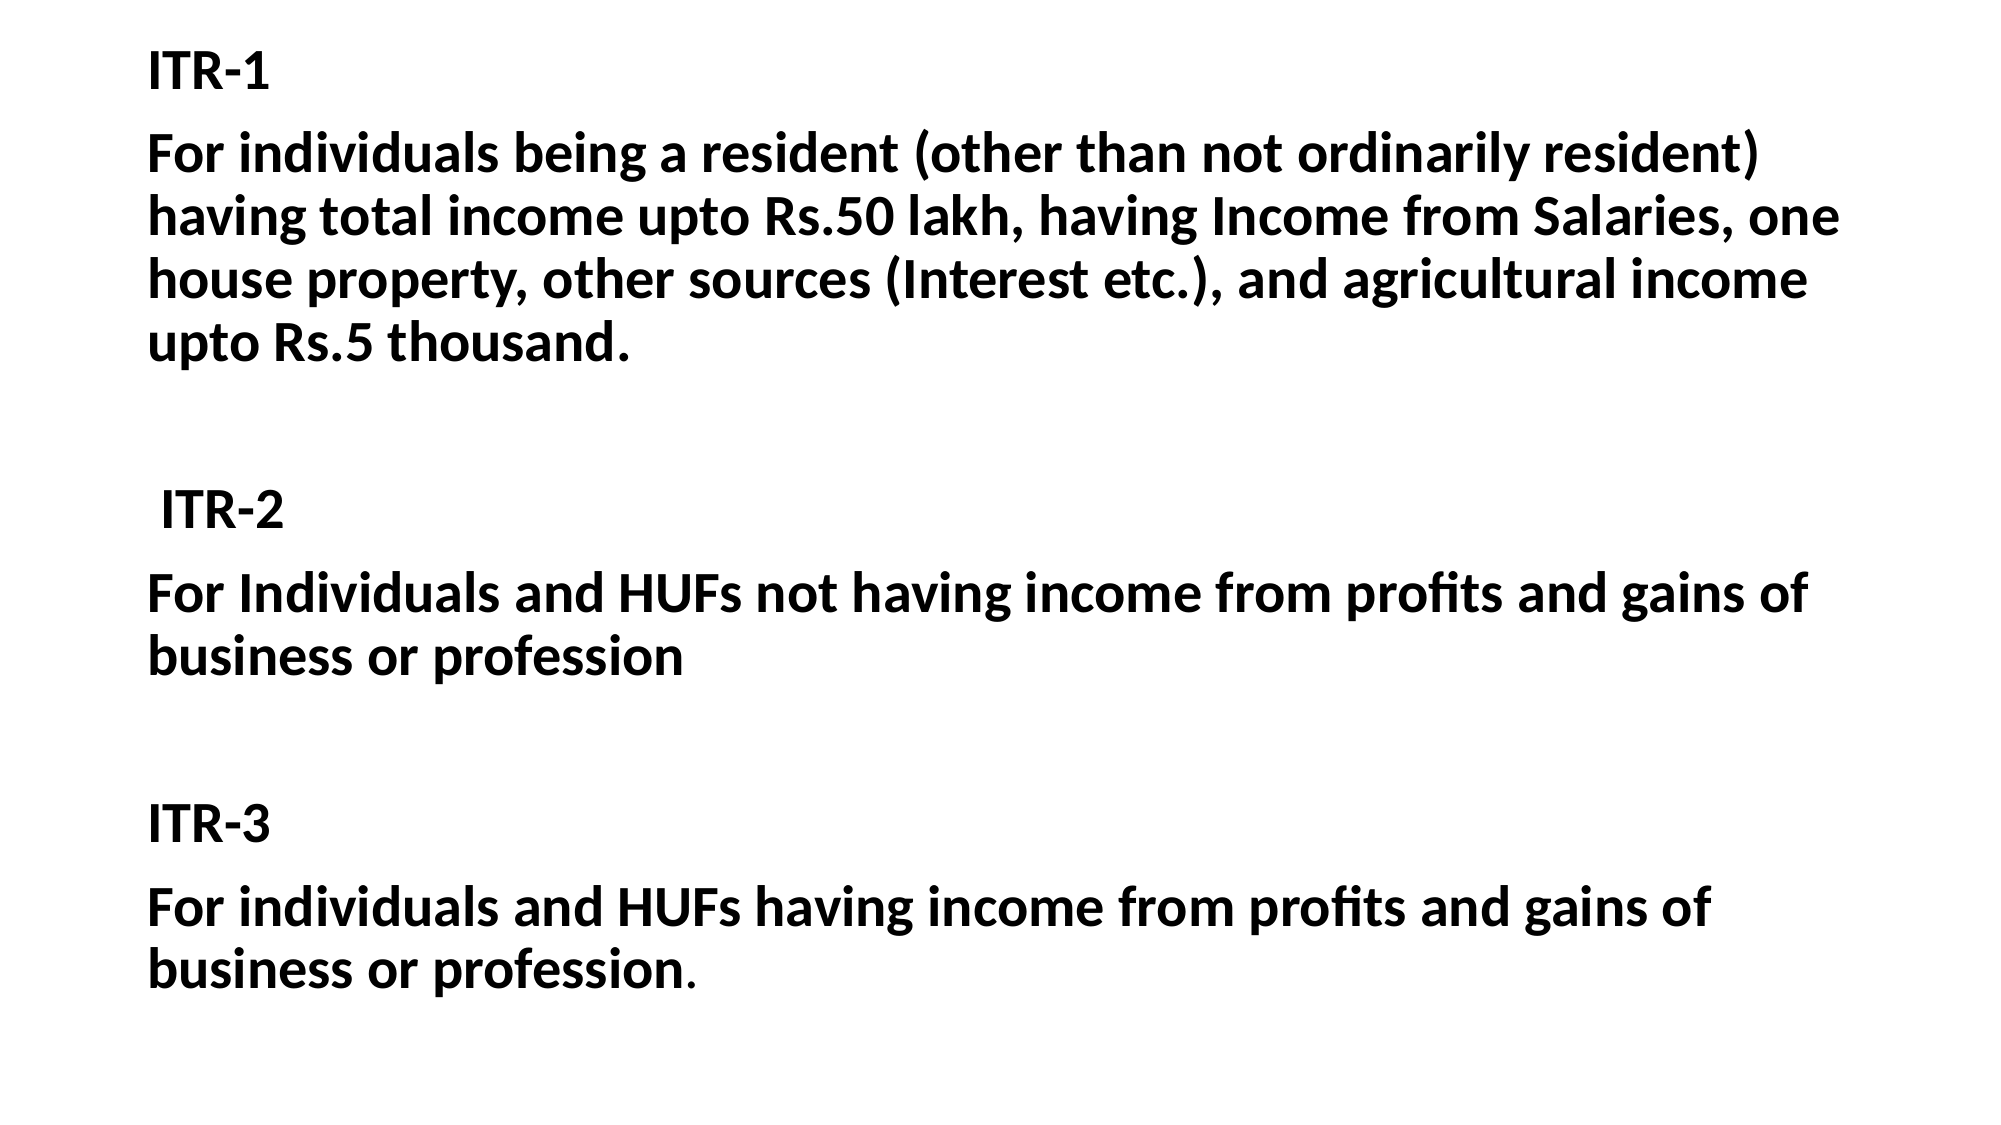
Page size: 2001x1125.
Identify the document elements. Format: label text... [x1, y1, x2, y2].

list ITR-1 For individuals being a resident (other than not ordinarily resident) having total income upto Rs.50 lakh, having Income from Salaries, one house property, other sources (Interest etc.), and agricultural income upto Rs.5 thousand. ITR-2 For Individuals and HUFs not having income from profits and gains of business or profession ITR-3 For individuals and HUFs having income from profits and gains of business or profession. [132, 31, 1863, 1089]
